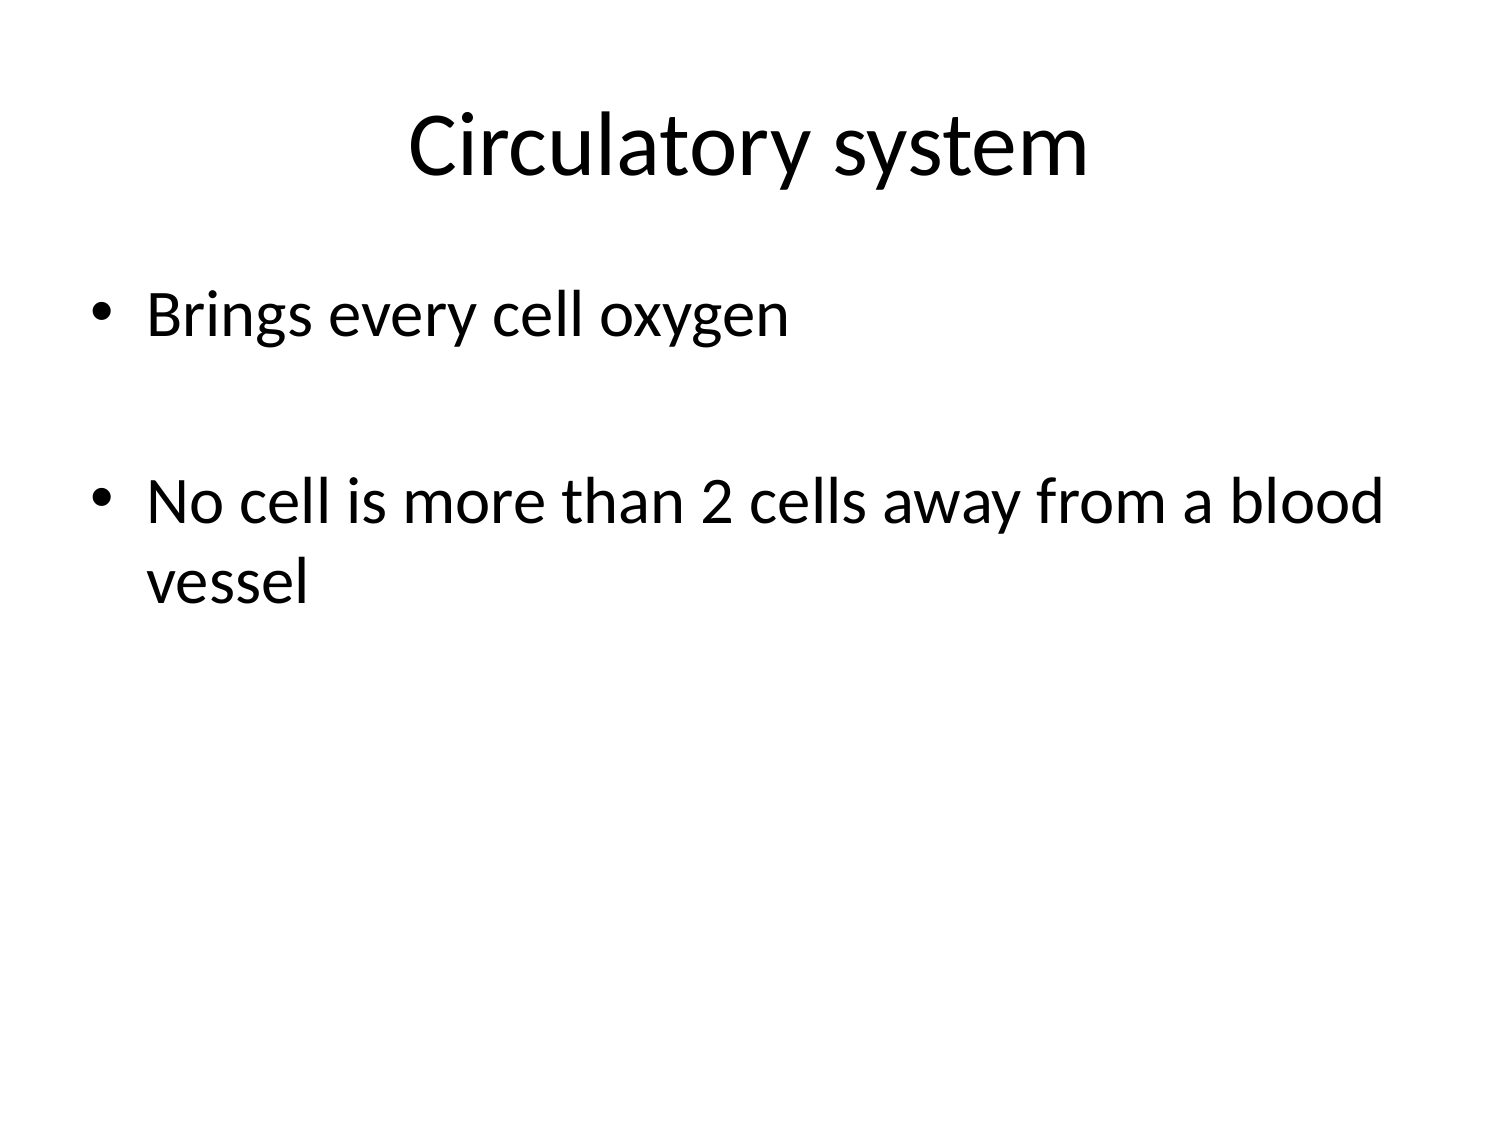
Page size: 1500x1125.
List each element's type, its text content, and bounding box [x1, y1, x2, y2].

list Brings every cell oxygen No cell is more than 2 cells away from a blood vessel [75, 262, 1425, 1005]
title Circulatory system [75, 45, 1425, 233]
